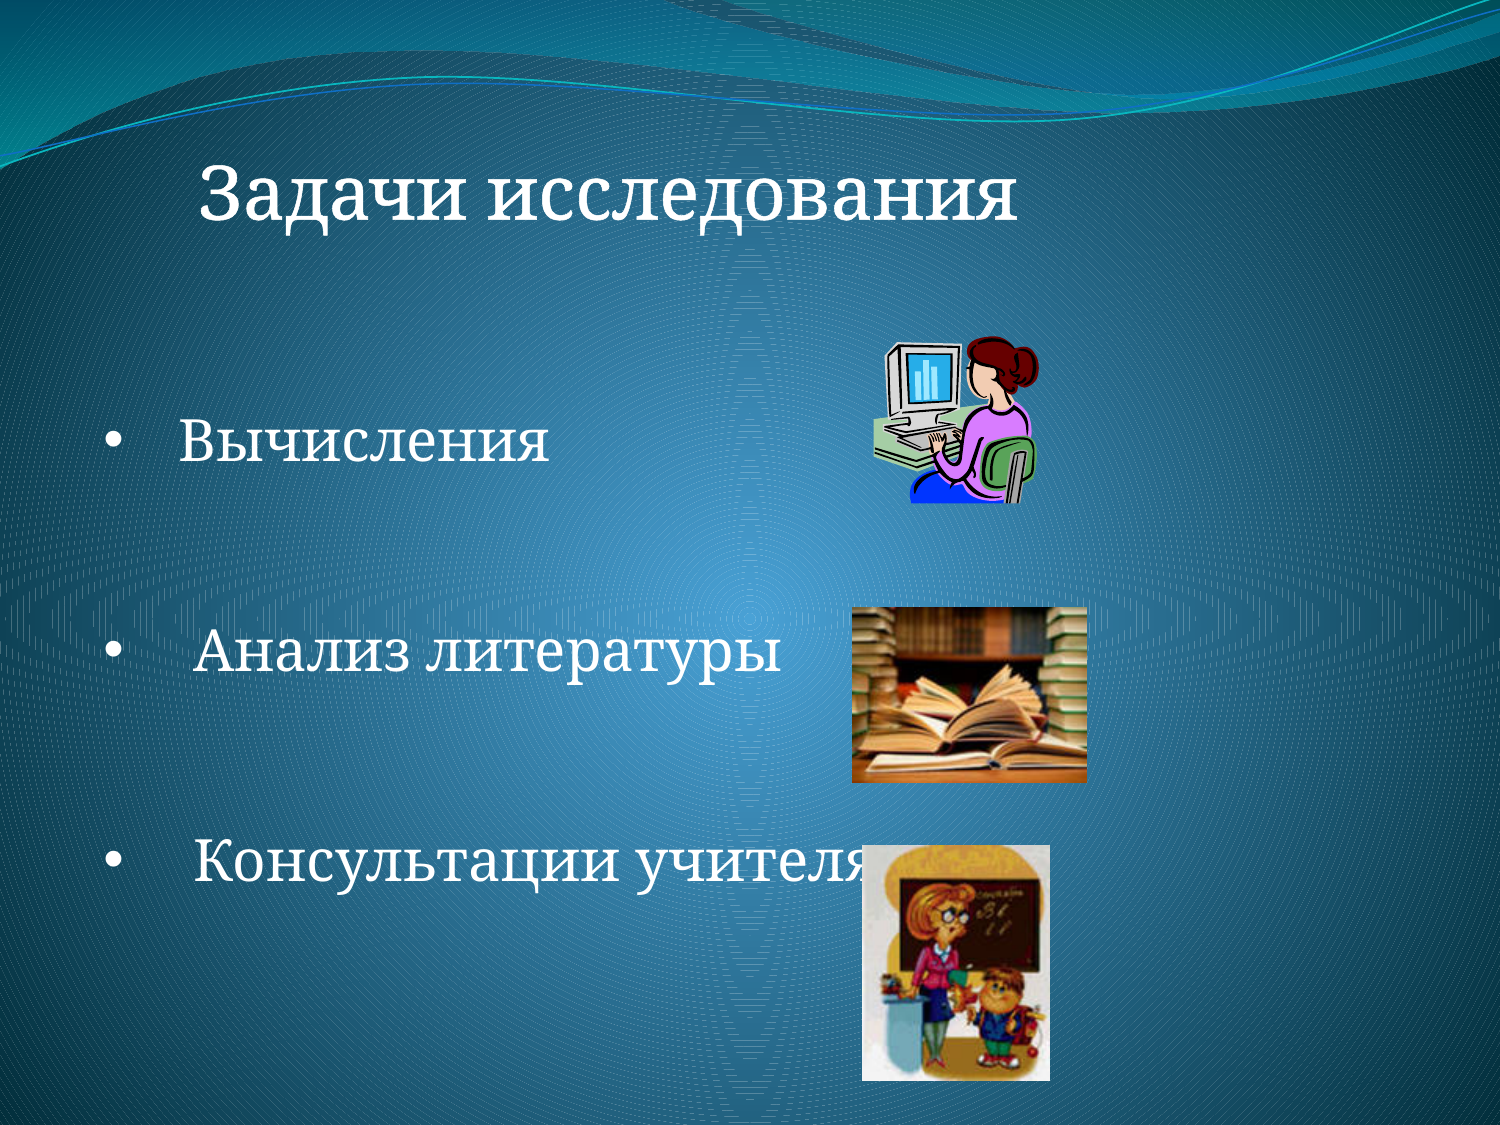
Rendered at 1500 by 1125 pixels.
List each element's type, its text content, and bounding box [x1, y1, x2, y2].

picture [862, 845, 1051, 1081]
picture [851, 607, 1087, 784]
text_box Вычисления Анализ литературы Консультации учителя [88, 395, 1459, 901]
picture [873, 335, 1040, 506]
text_box Задачи исследования [182, 137, 1199, 242]
